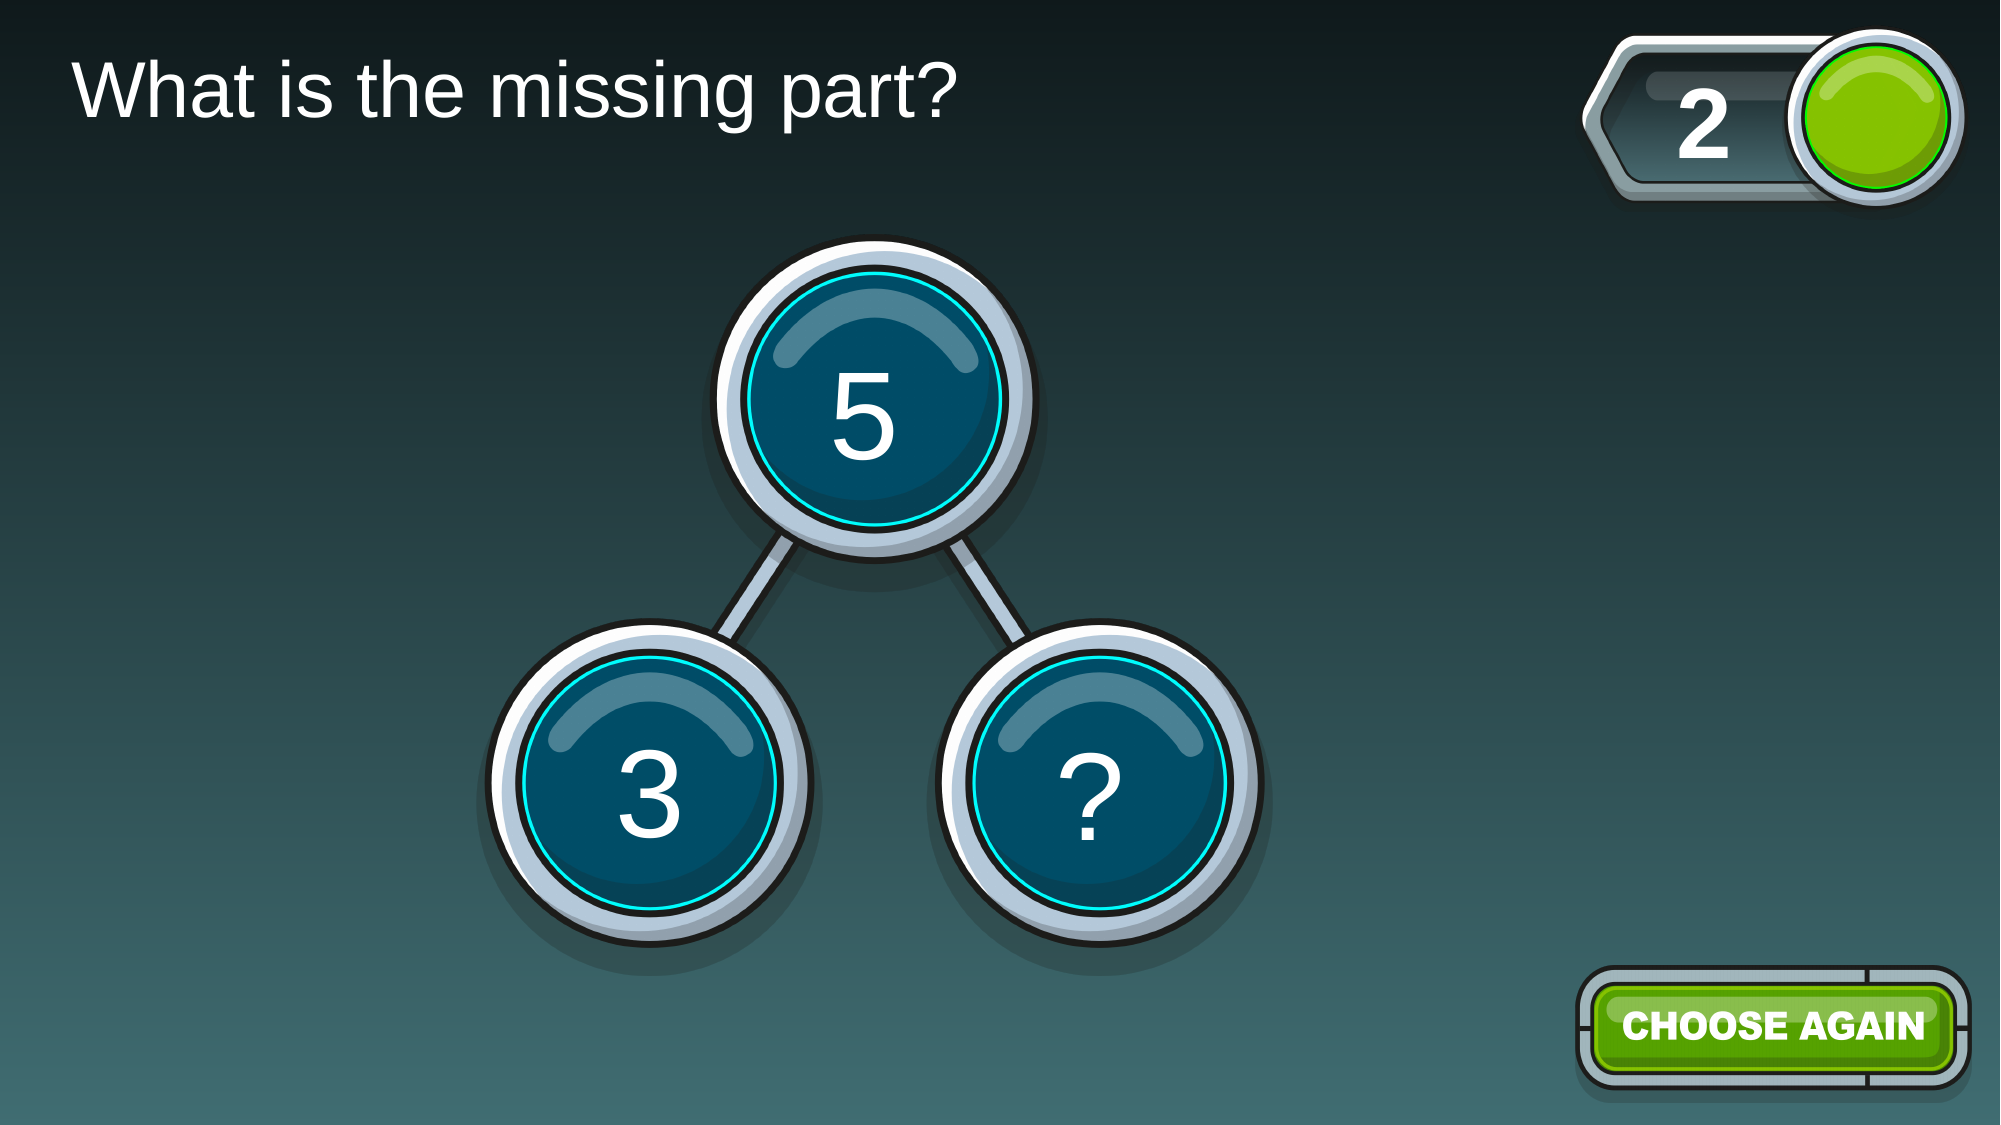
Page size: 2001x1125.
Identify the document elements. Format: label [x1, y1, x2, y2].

picture [1575, 965, 1972, 1104]
text_box [55, 30, 1544, 165]
picture [475, 234, 1273, 976]
picture [1575, 25, 1971, 221]
